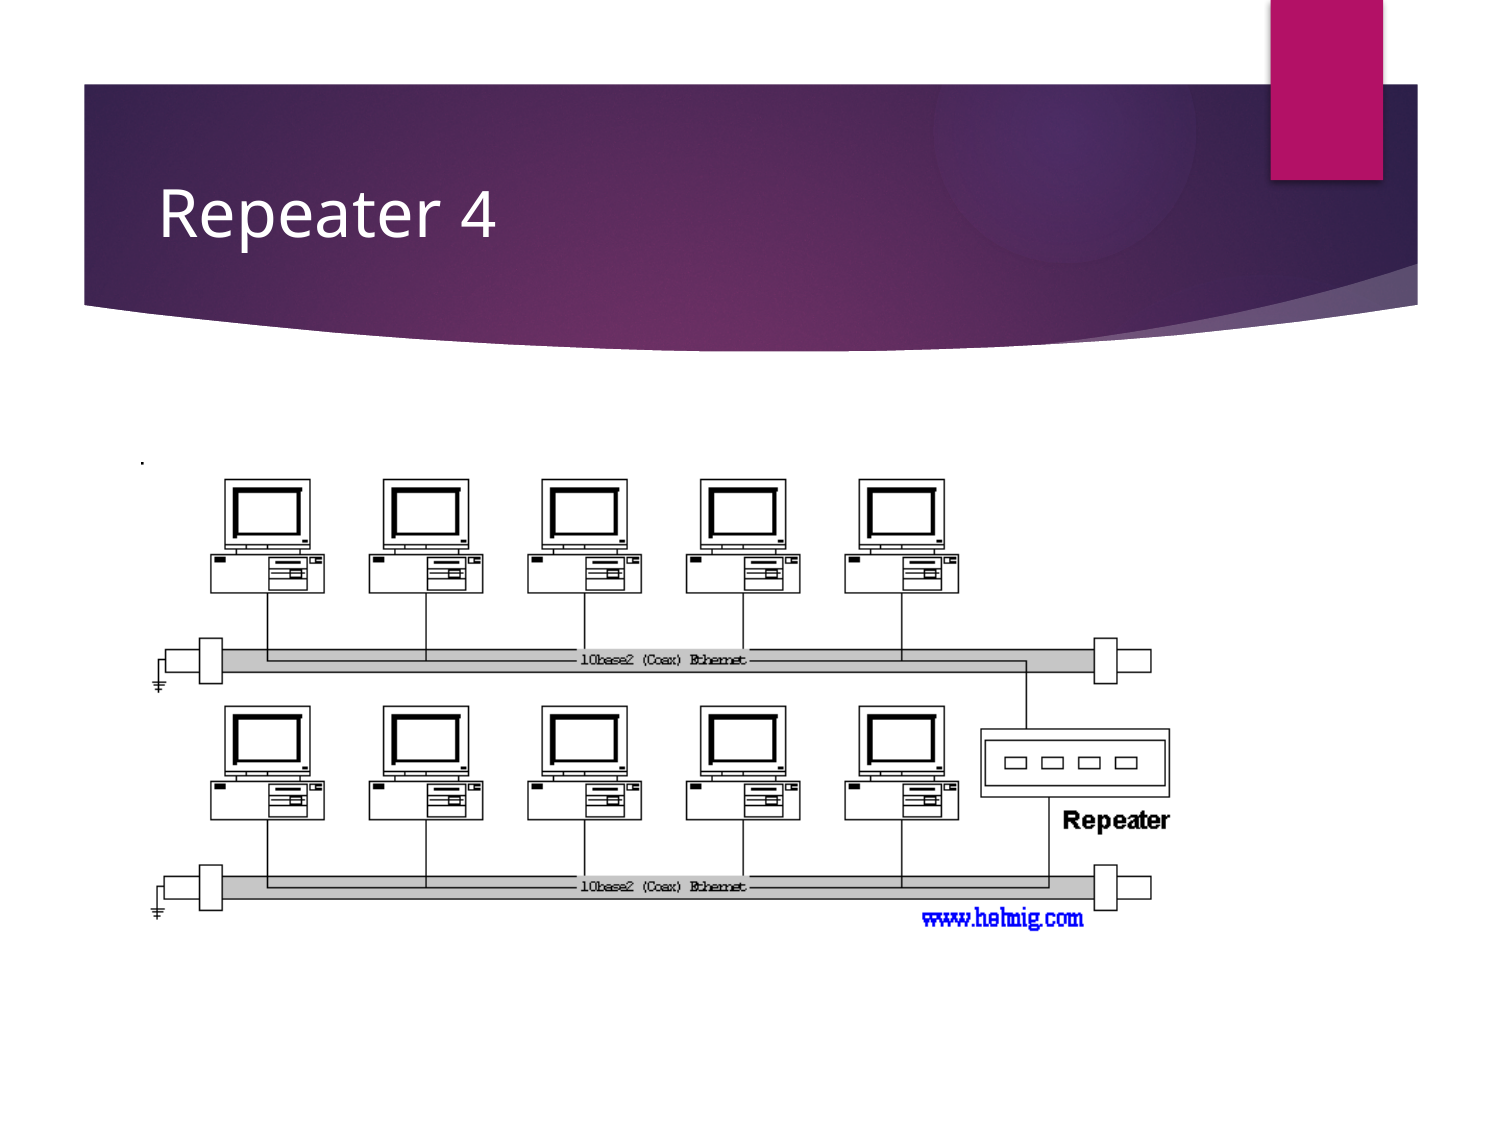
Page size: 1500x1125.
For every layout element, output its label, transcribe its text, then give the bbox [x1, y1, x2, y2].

title 4 Repeater [142, 152, 1183, 269]
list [141, 462, 1183, 934]
